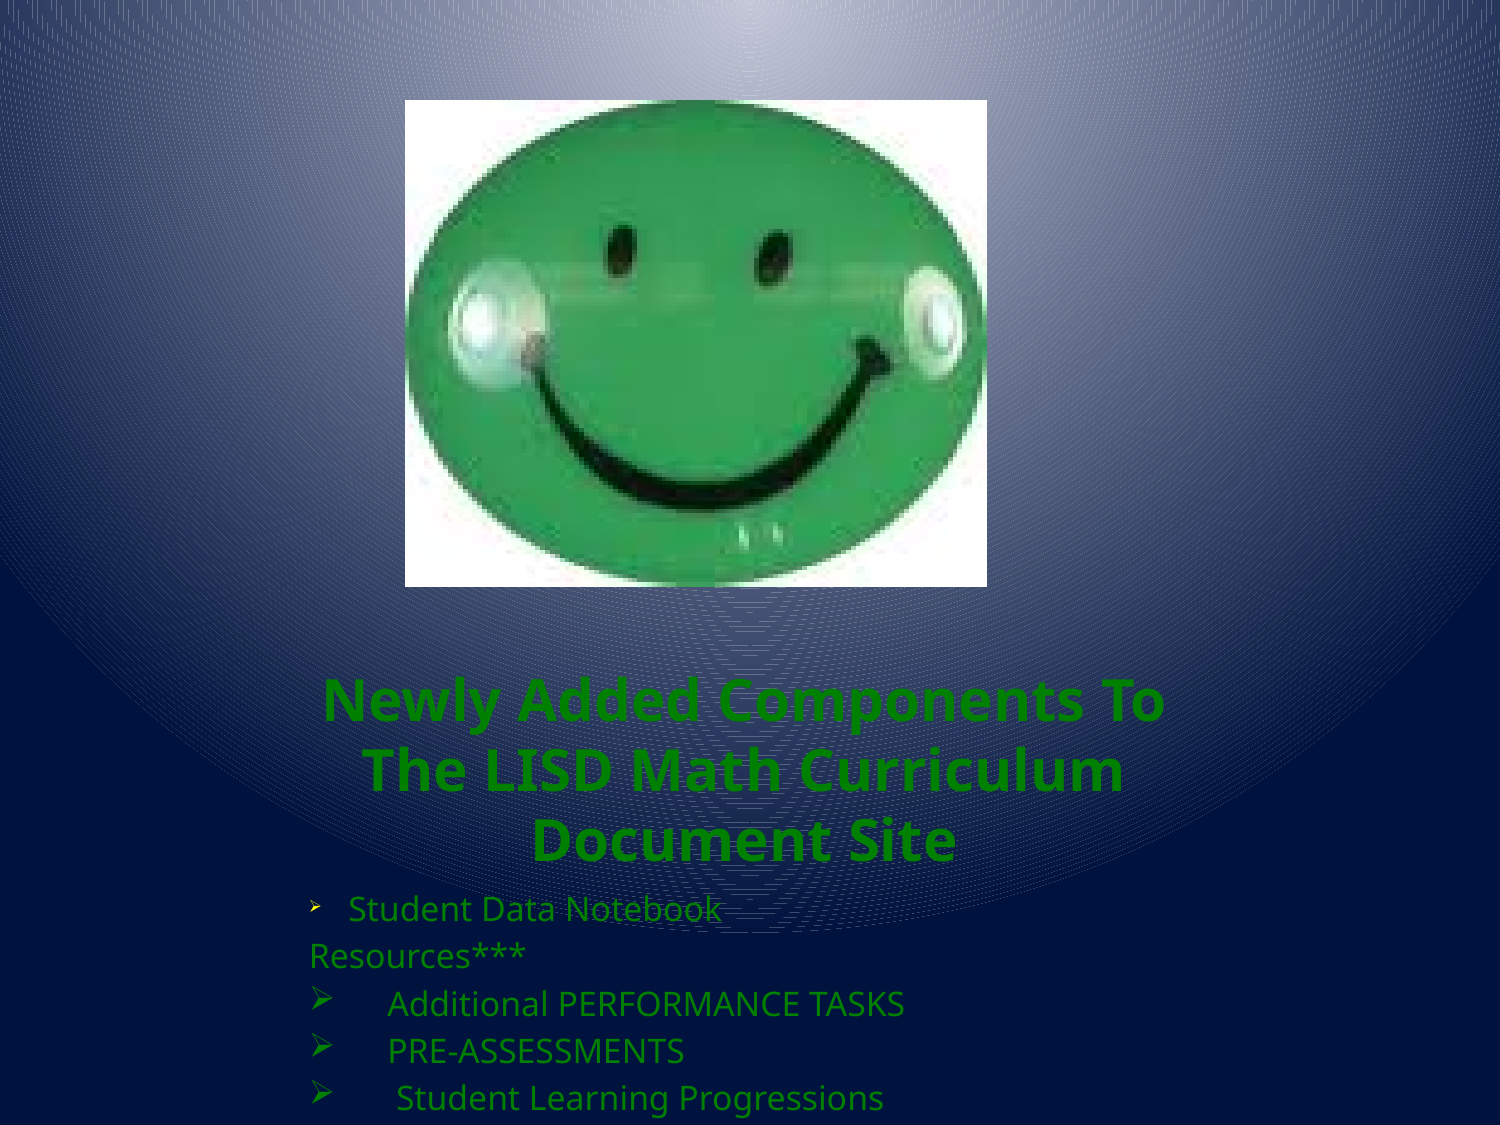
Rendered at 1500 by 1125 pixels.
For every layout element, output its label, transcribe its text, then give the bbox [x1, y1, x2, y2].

picture [405, 100, 987, 587]
title Newly Added Components To The LISD Math Curriculum Document Site [294, 624, 1194, 880]
list Student Data Notebook Resources*** Additional PERFORMANCE TASKS PRE-ASSESSMENTS Student Learning Progressions [294, 880, 1194, 1125]
